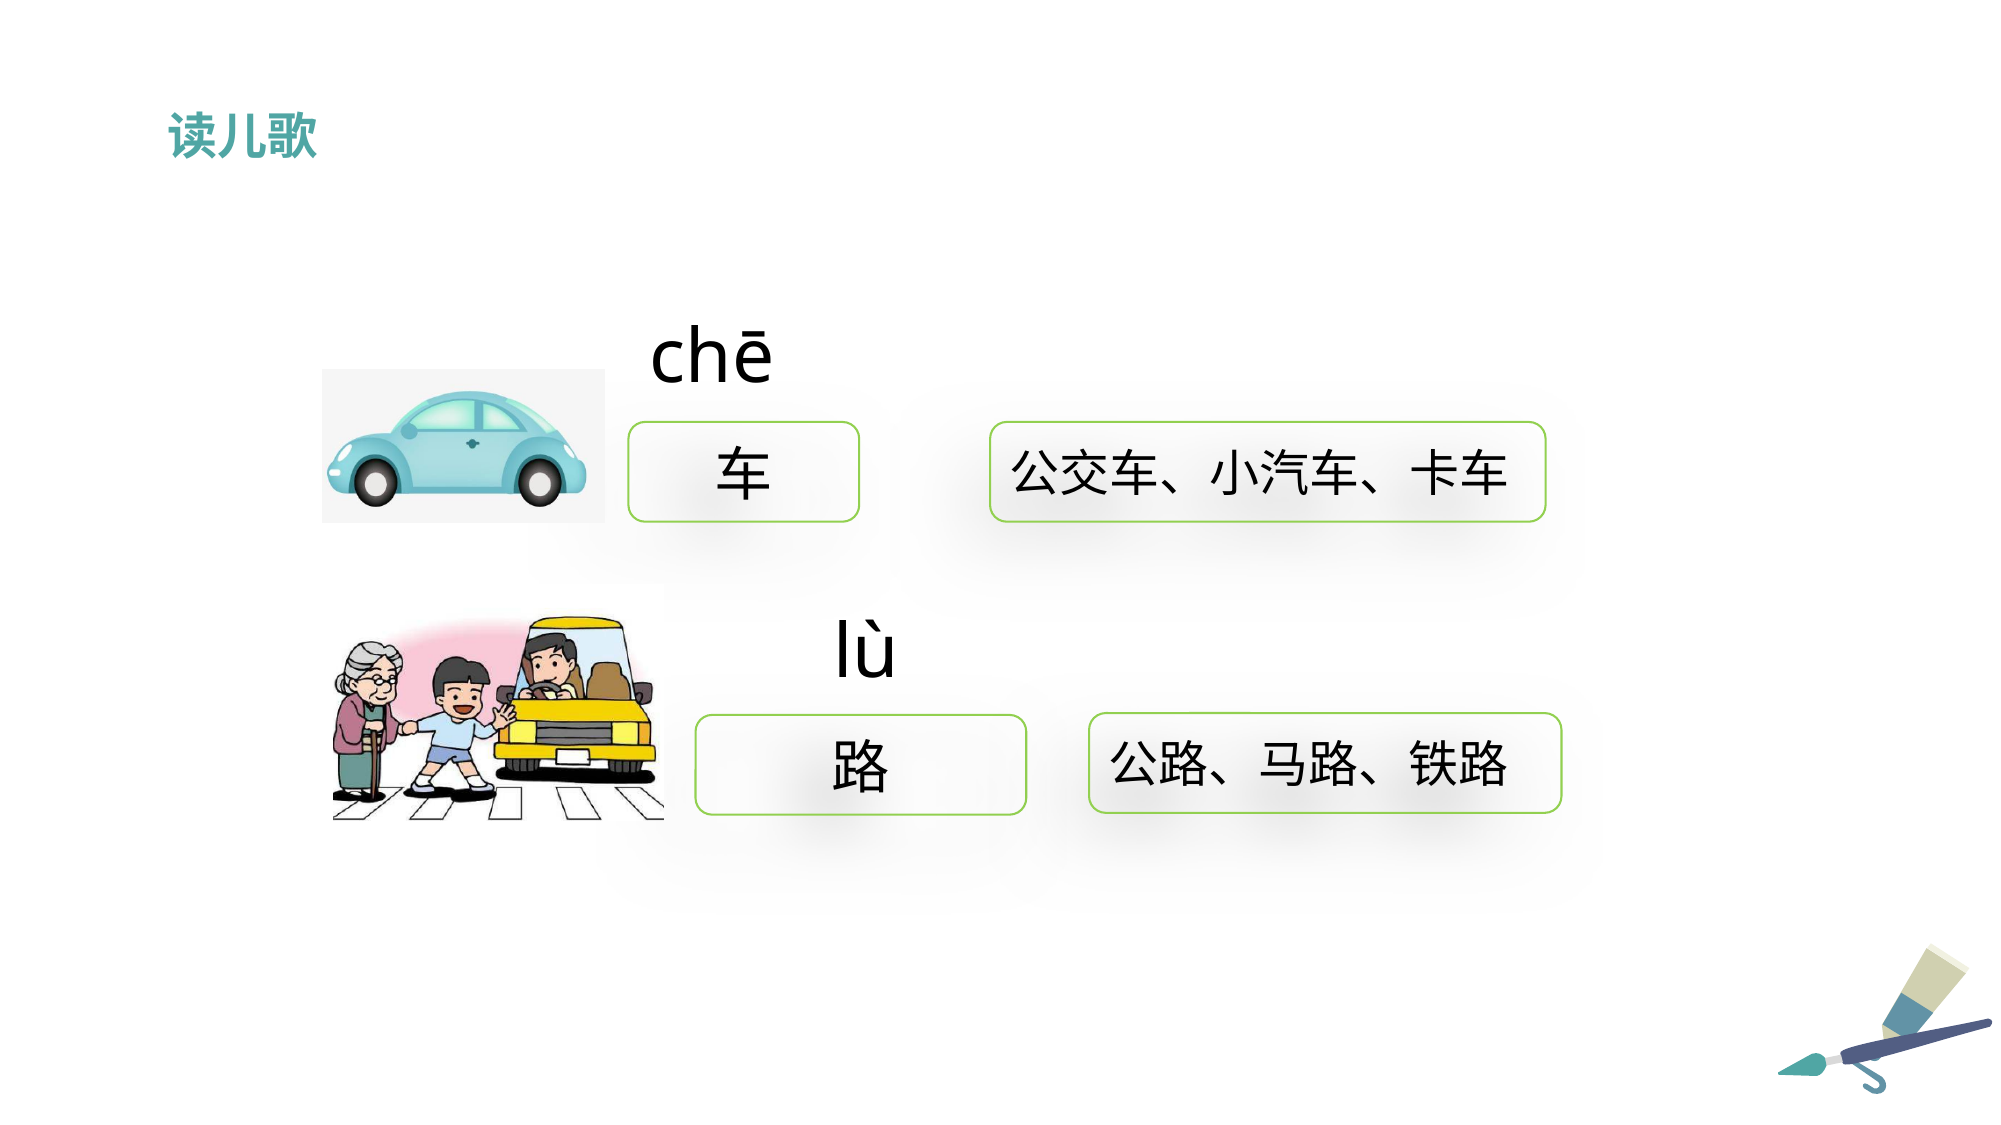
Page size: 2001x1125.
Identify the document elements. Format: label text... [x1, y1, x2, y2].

text_box 公交车、小汽车、卡车 [989, 420, 1547, 523]
text_box 车 [627, 420, 861, 523]
text_box 读儿歌 [152, 97, 333, 172]
text_box 公路、马路、铁路 [1088, 711, 1563, 814]
picture [322, 369, 605, 523]
text_box lù [821, 596, 911, 693]
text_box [1811, 945, 1974, 1125]
picture [333, 584, 664, 821]
text_box 路 [694, 713, 1027, 816]
text_box chē [638, 302, 786, 402]
